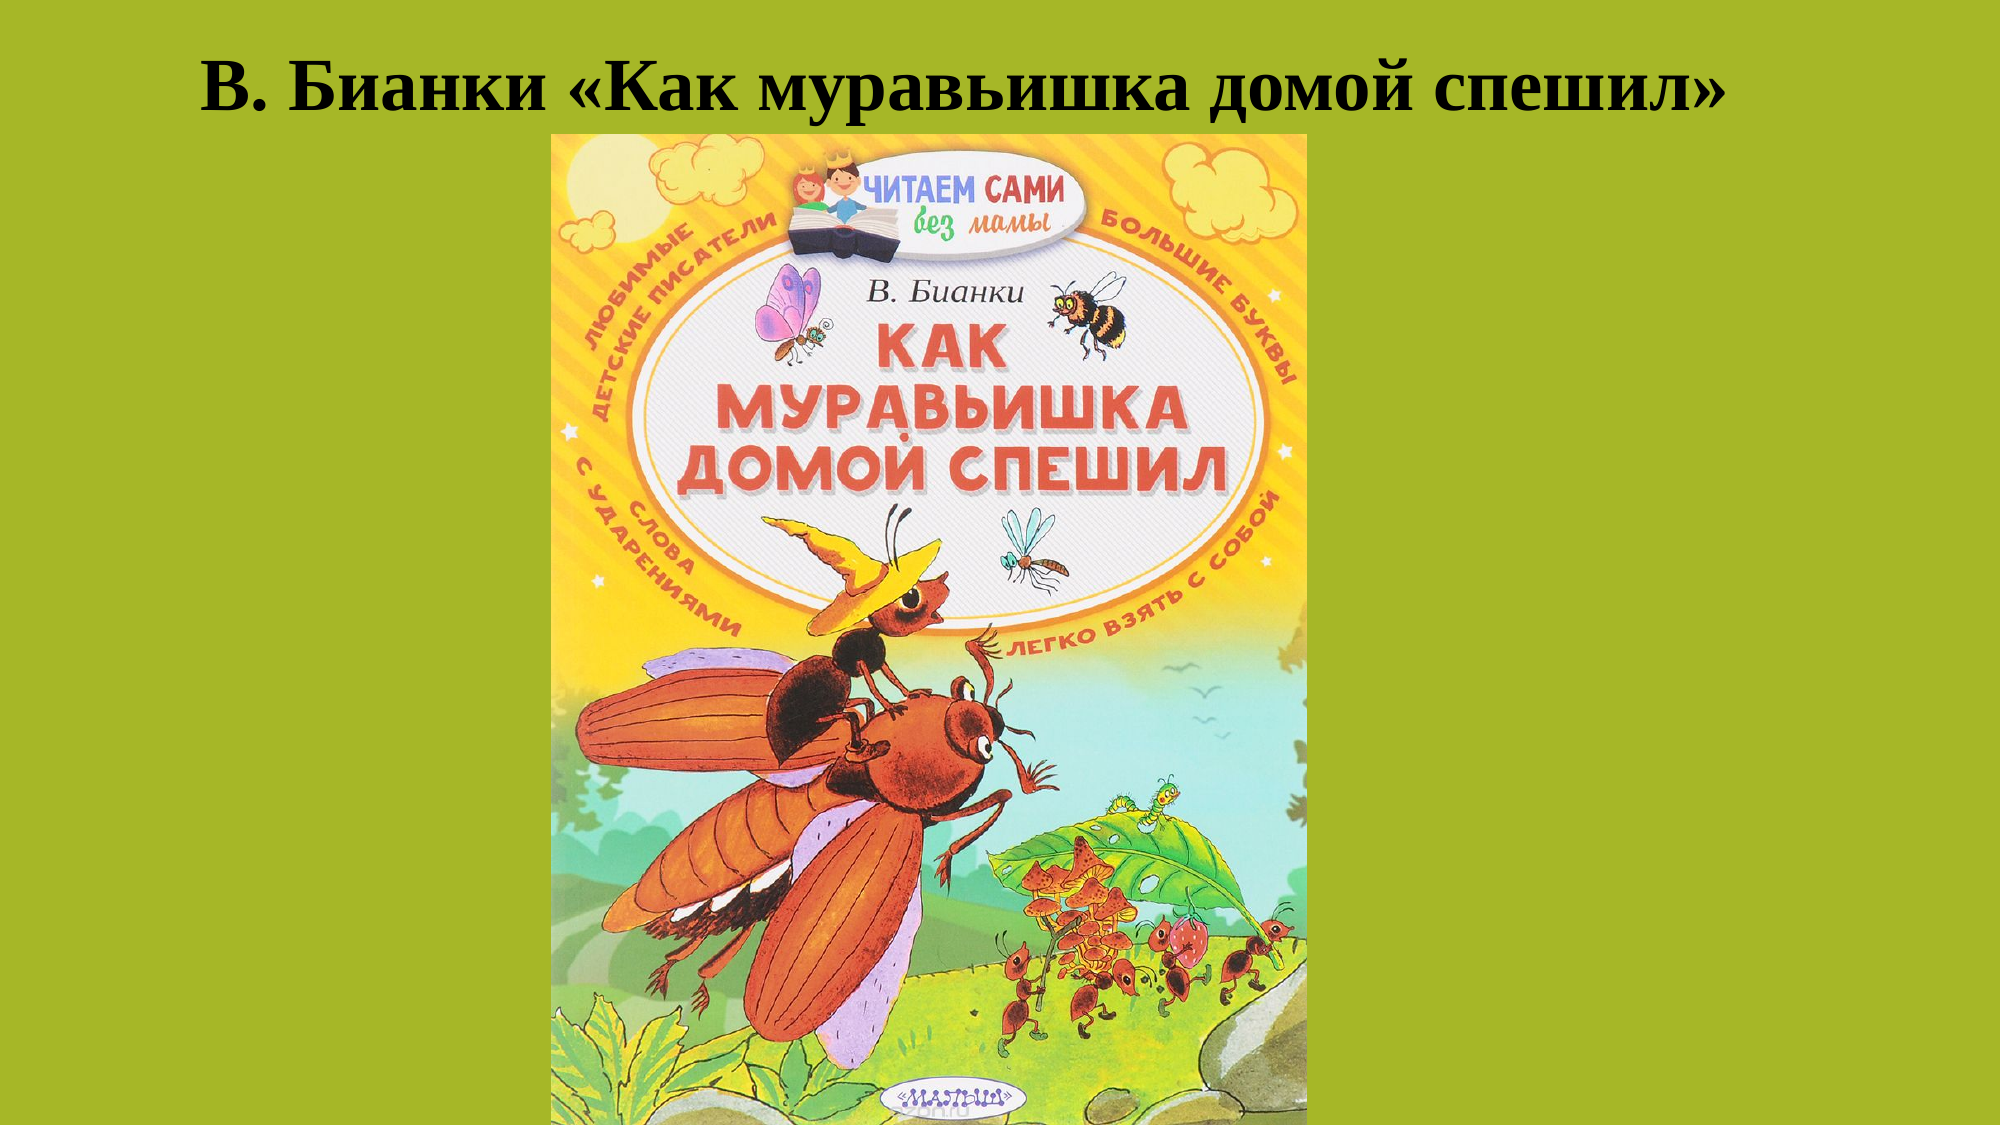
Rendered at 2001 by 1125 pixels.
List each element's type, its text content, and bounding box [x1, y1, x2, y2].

picture [550, 134, 1307, 1125]
text_box В. Бианки «Как муравьишка домой спешил» [185, 21, 1763, 133]
